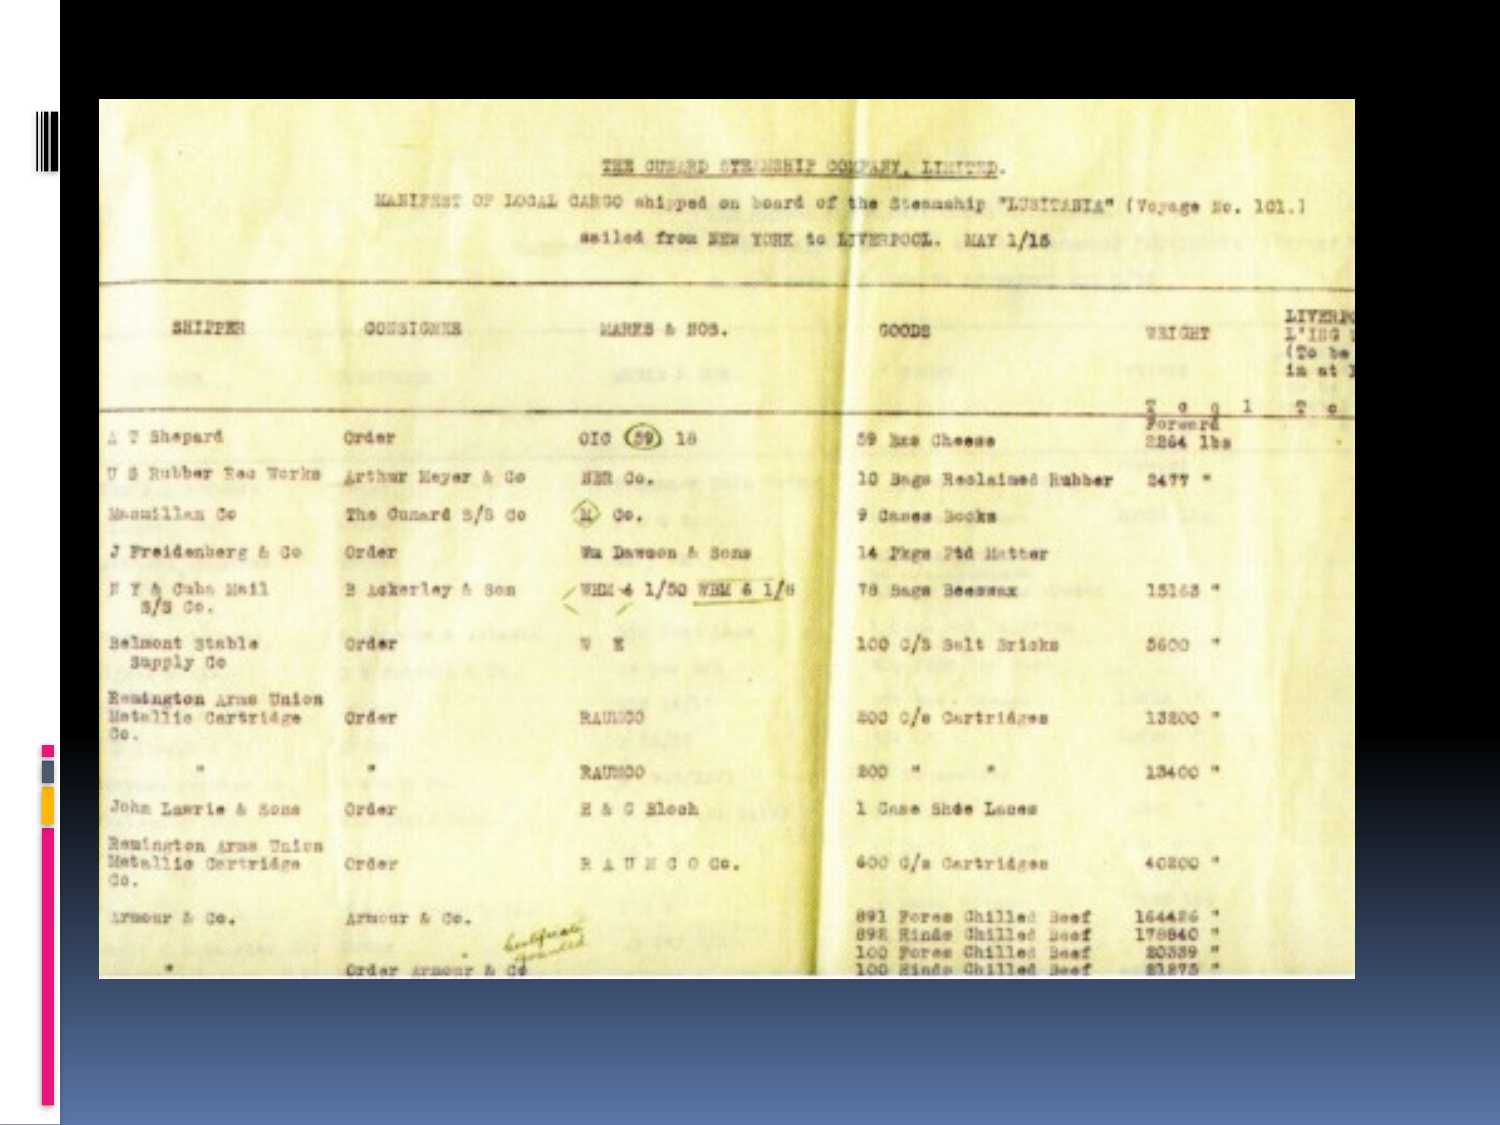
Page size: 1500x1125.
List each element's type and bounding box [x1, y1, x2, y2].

list [99, 99, 1356, 979]
